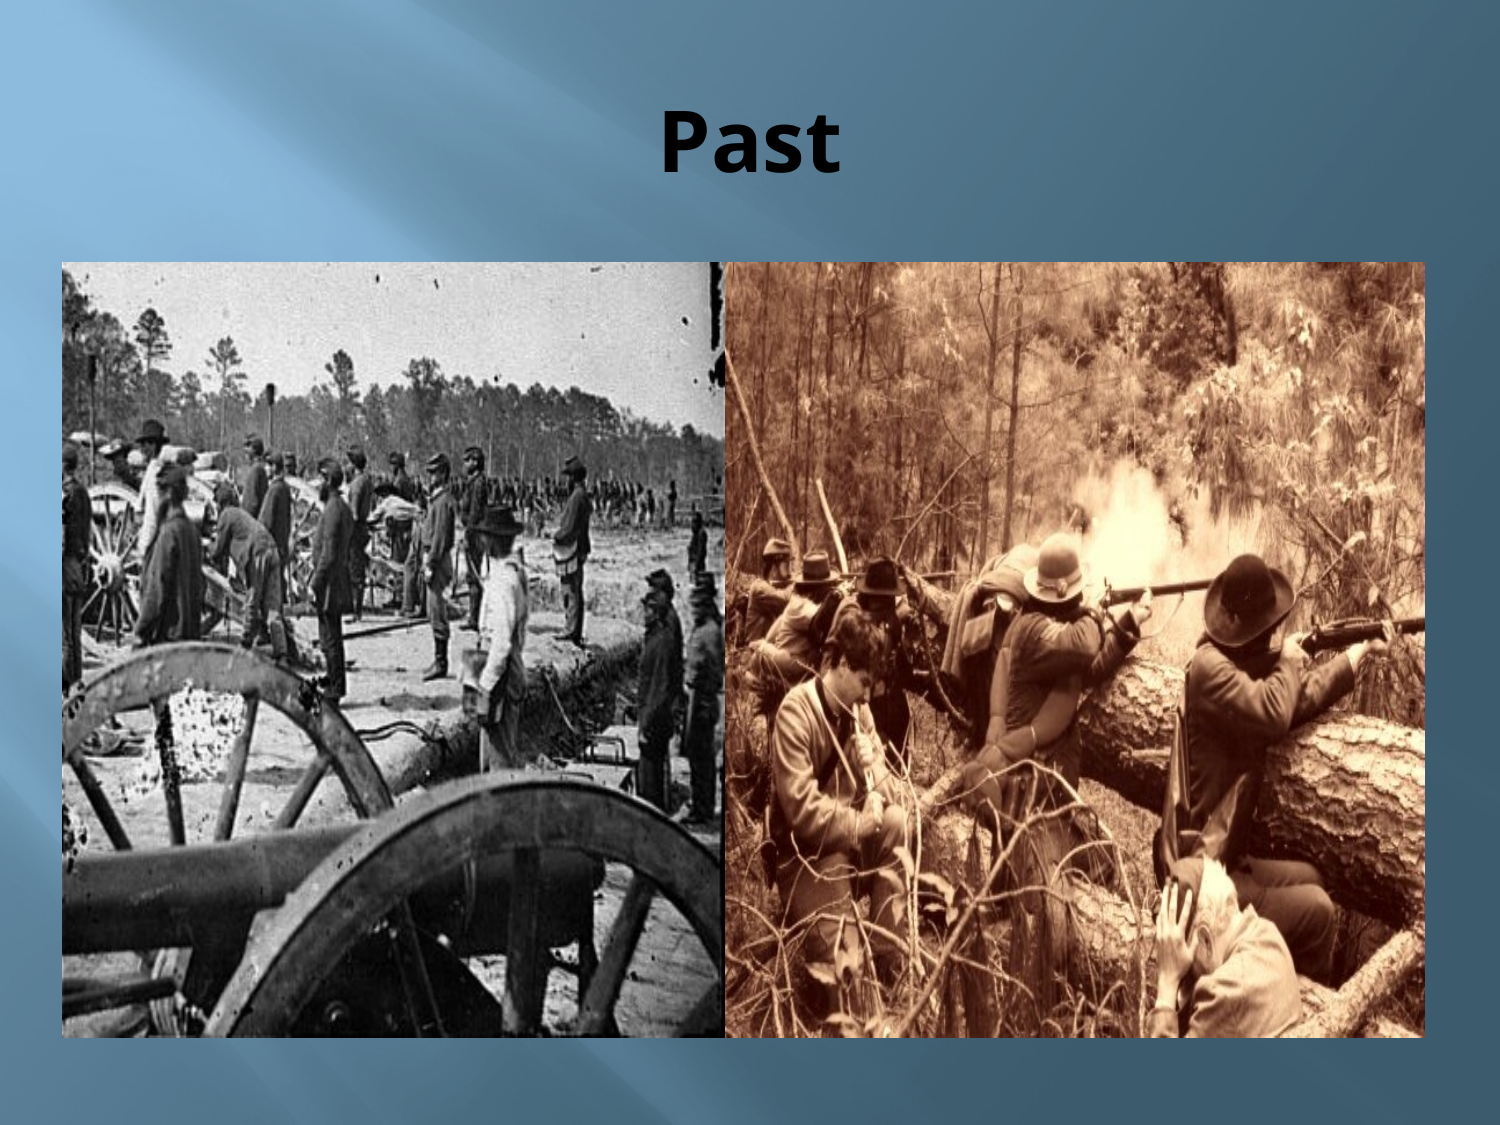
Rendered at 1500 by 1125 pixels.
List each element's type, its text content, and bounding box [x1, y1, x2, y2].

picture [62, 262, 1425, 1038]
title Past [75, 45, 1425, 233]
